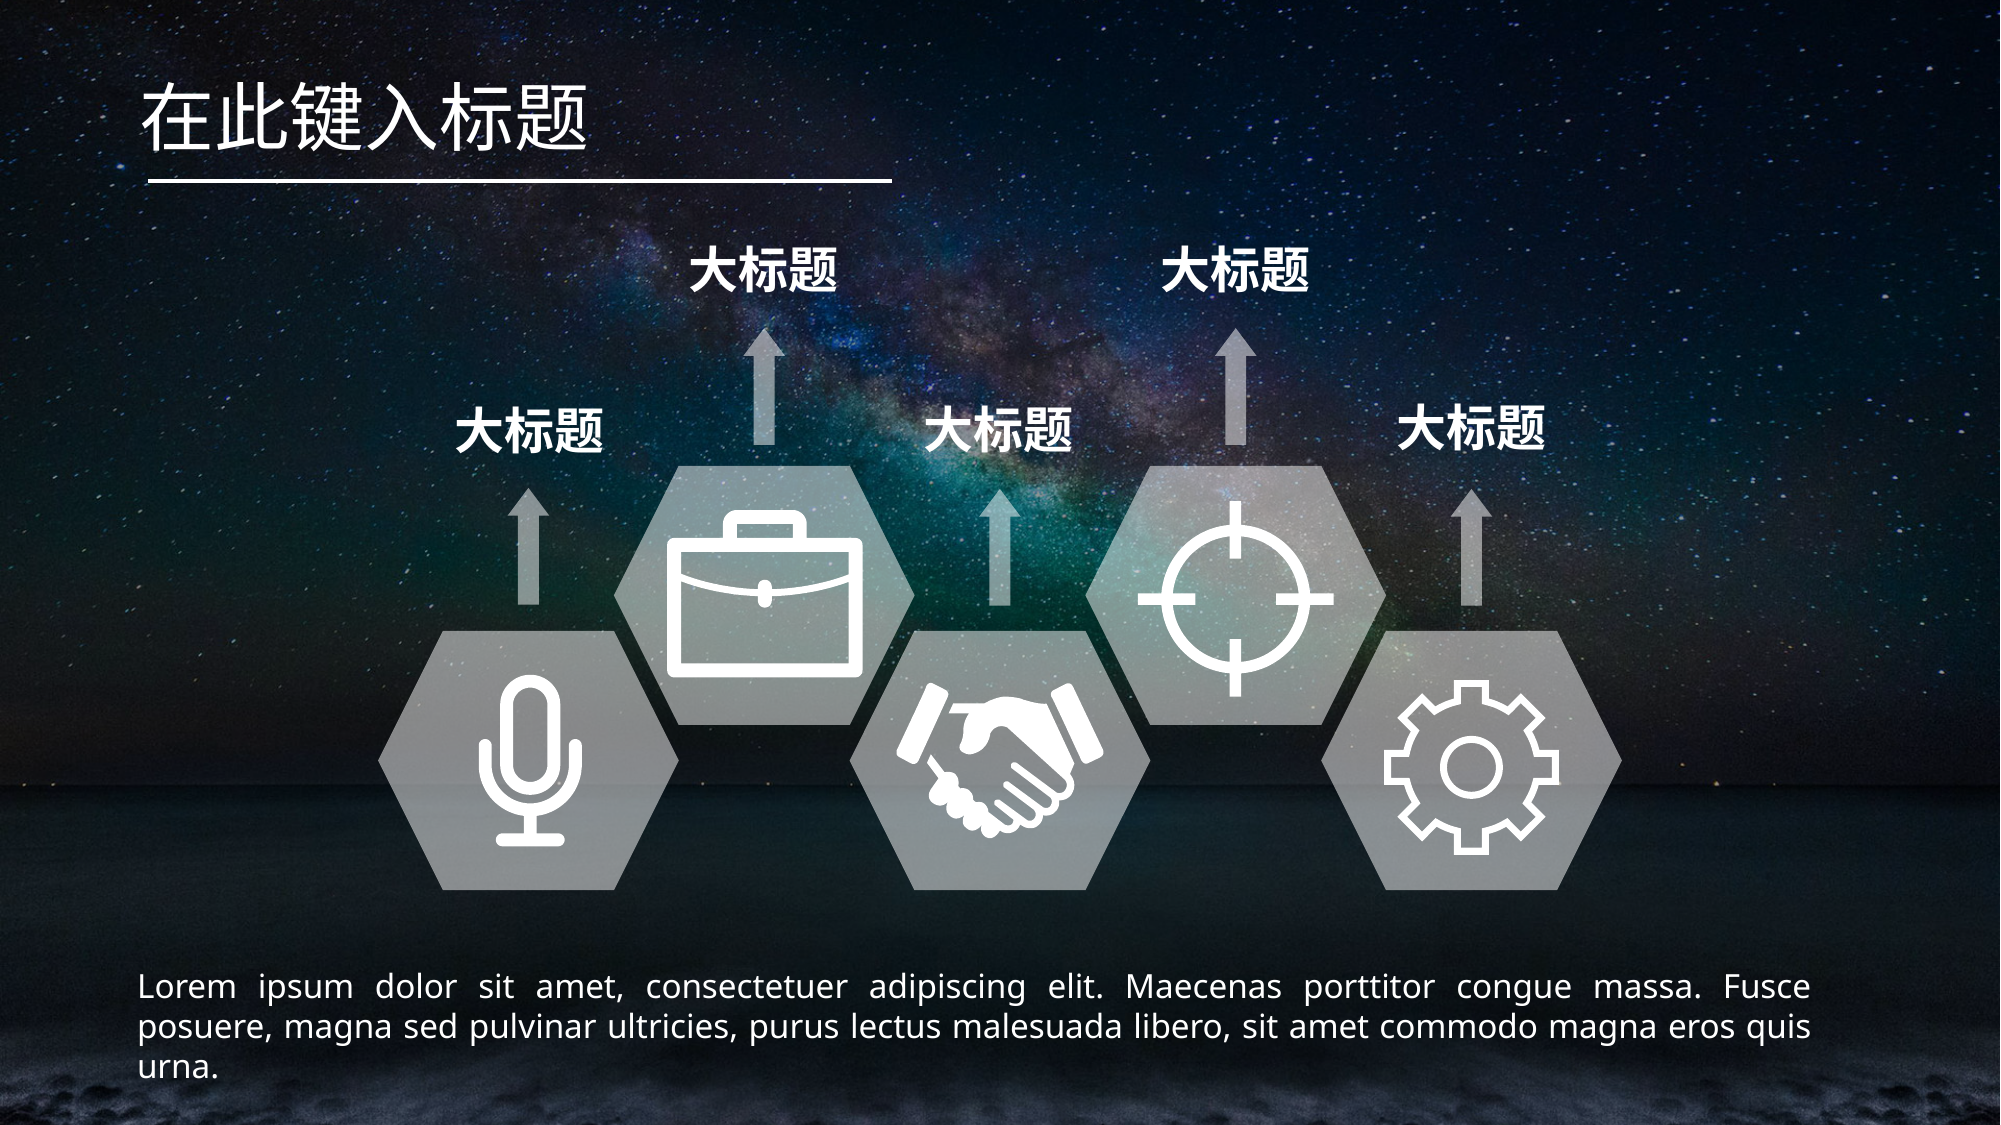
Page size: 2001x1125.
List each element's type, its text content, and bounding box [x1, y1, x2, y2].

text_box 大标题 [674, 231, 854, 307]
text_box 在此键入标题 [124, 63, 605, 169]
picture [0, 0, 2000, 1125]
text_box Lorem ipsum dolor sit amet, consectetuer adipiscing elit. Maecenas porttitor congue massa. Fusce posuere, magna sed pulvinar ultricies, purus lectus malesuada libero, sit amet commodo magna eros quis urna. [122, 957, 1830, 1092]
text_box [896, 682, 1104, 839]
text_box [377, 328, 1622, 891]
text_box 大标题 [1145, 231, 1326, 307]
